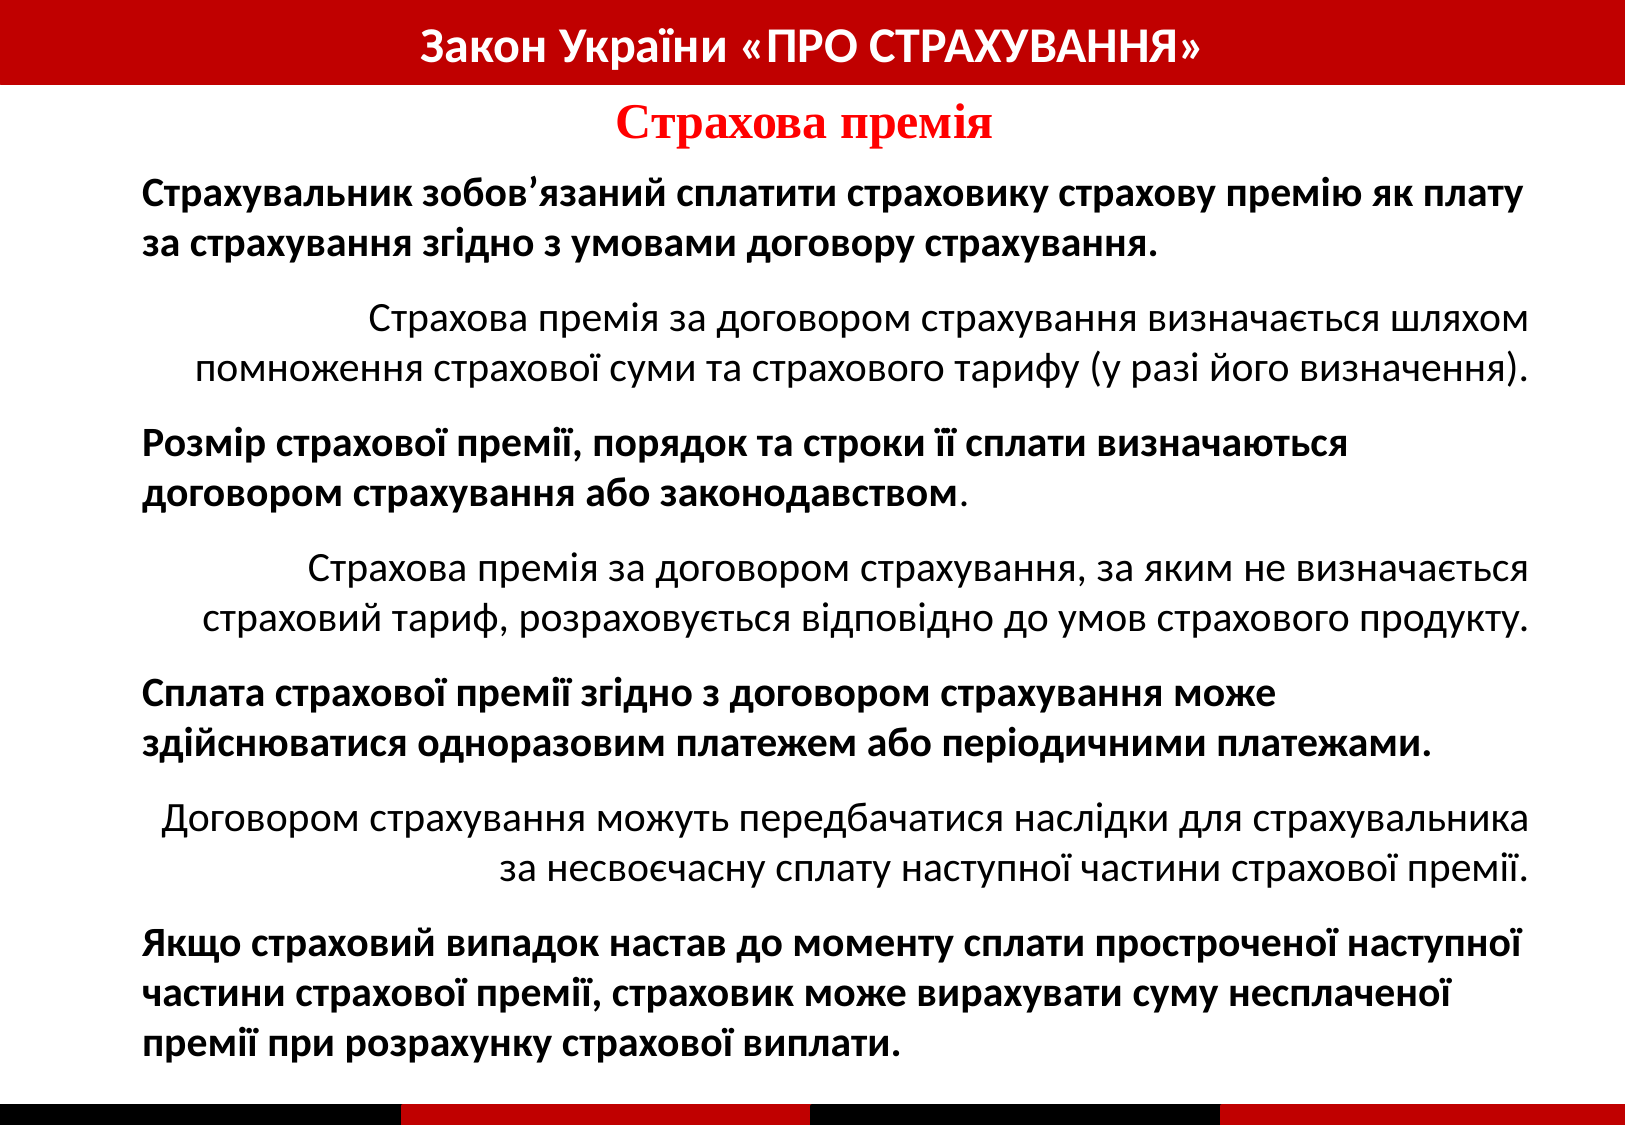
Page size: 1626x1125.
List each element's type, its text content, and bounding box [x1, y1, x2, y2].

text_box [1220, 1104, 1625, 1125]
text_box Закон України «ПРО СТРАХУВАННЯ» [0, 0, 1625, 85]
text_box Страхувальник зобов’язаний сплатити страховику страхову премію як плату за страхування згідно з умовами договору страхування. Страхова премія за договором страхування визначається шляхом помноження страхової суми та страхового тарифу (у разі його визначення). Розмір страхової премії, порядок та строки її сплати визначаються договором страхування або законодавством. Страхова премія за договором страхування, за яким не визначається страховий тариф, розраховується відповідно до умов страхового продукту. Сплата страхової премії згідно з договором страхування може здійснюватися одноразовим платежем або періодичними платежами. Договором страхування можуть передбачатися наслідки для страхувальника за несвоєчасну сплату наступної частини страхової премії. Якщо страховий випадок настав до моменту сплати простроченої наступної частини страхової премії, страховик може вирахувати суму несплаченої премії при розрахунку страхової виплати. [127, 157, 1545, 1123]
text_box Страхова премія [186, 81, 1424, 157]
text_box [0, 1104, 401, 1125]
